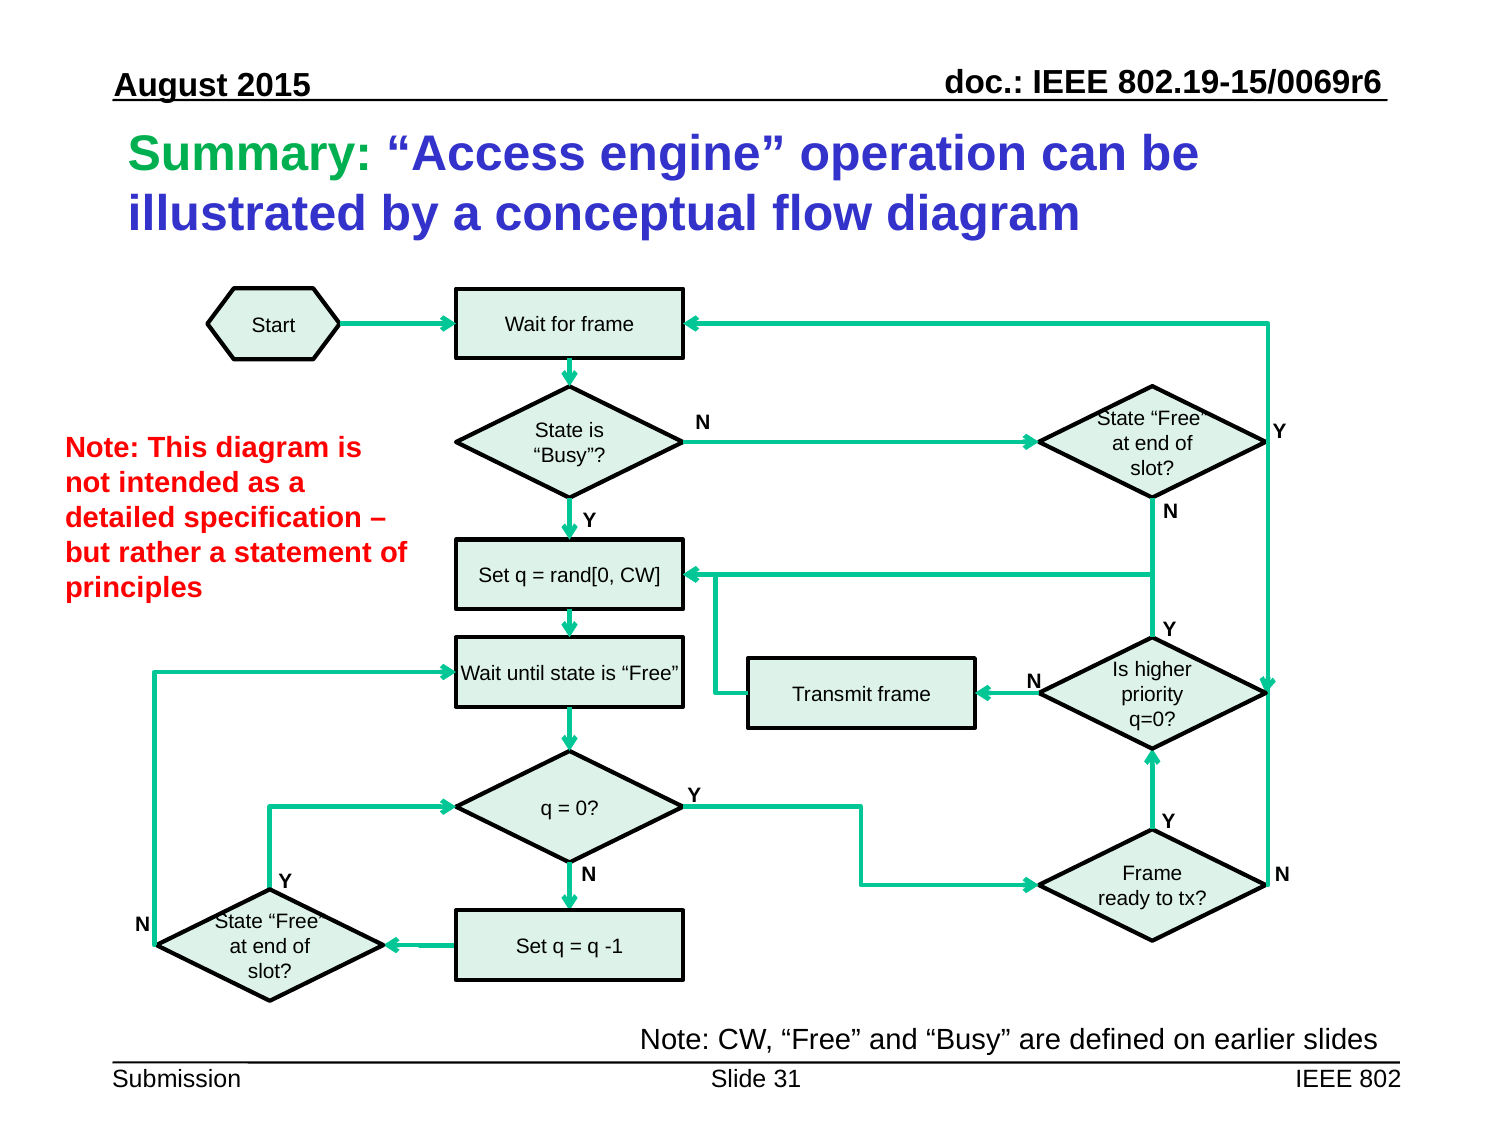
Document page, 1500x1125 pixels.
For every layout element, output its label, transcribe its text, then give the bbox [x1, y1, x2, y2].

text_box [122, 288, 1290, 1002]
text_box Note: CW, “Free” and “Busy” are defined on earlier slides [624, 1012, 1400, 1058]
slide_number Slide 31 [709, 1061, 803, 1093]
title Summary: “Access engine” operation can be illustrated by a conceptual flow diagram [112, 112, 1388, 288]
footer IEEE 802 [1294, 1061, 1402, 1093]
text_box Note: This diagram is not intended as a detailed specification – but rather a statement of principles [49, 421, 117, 634]
